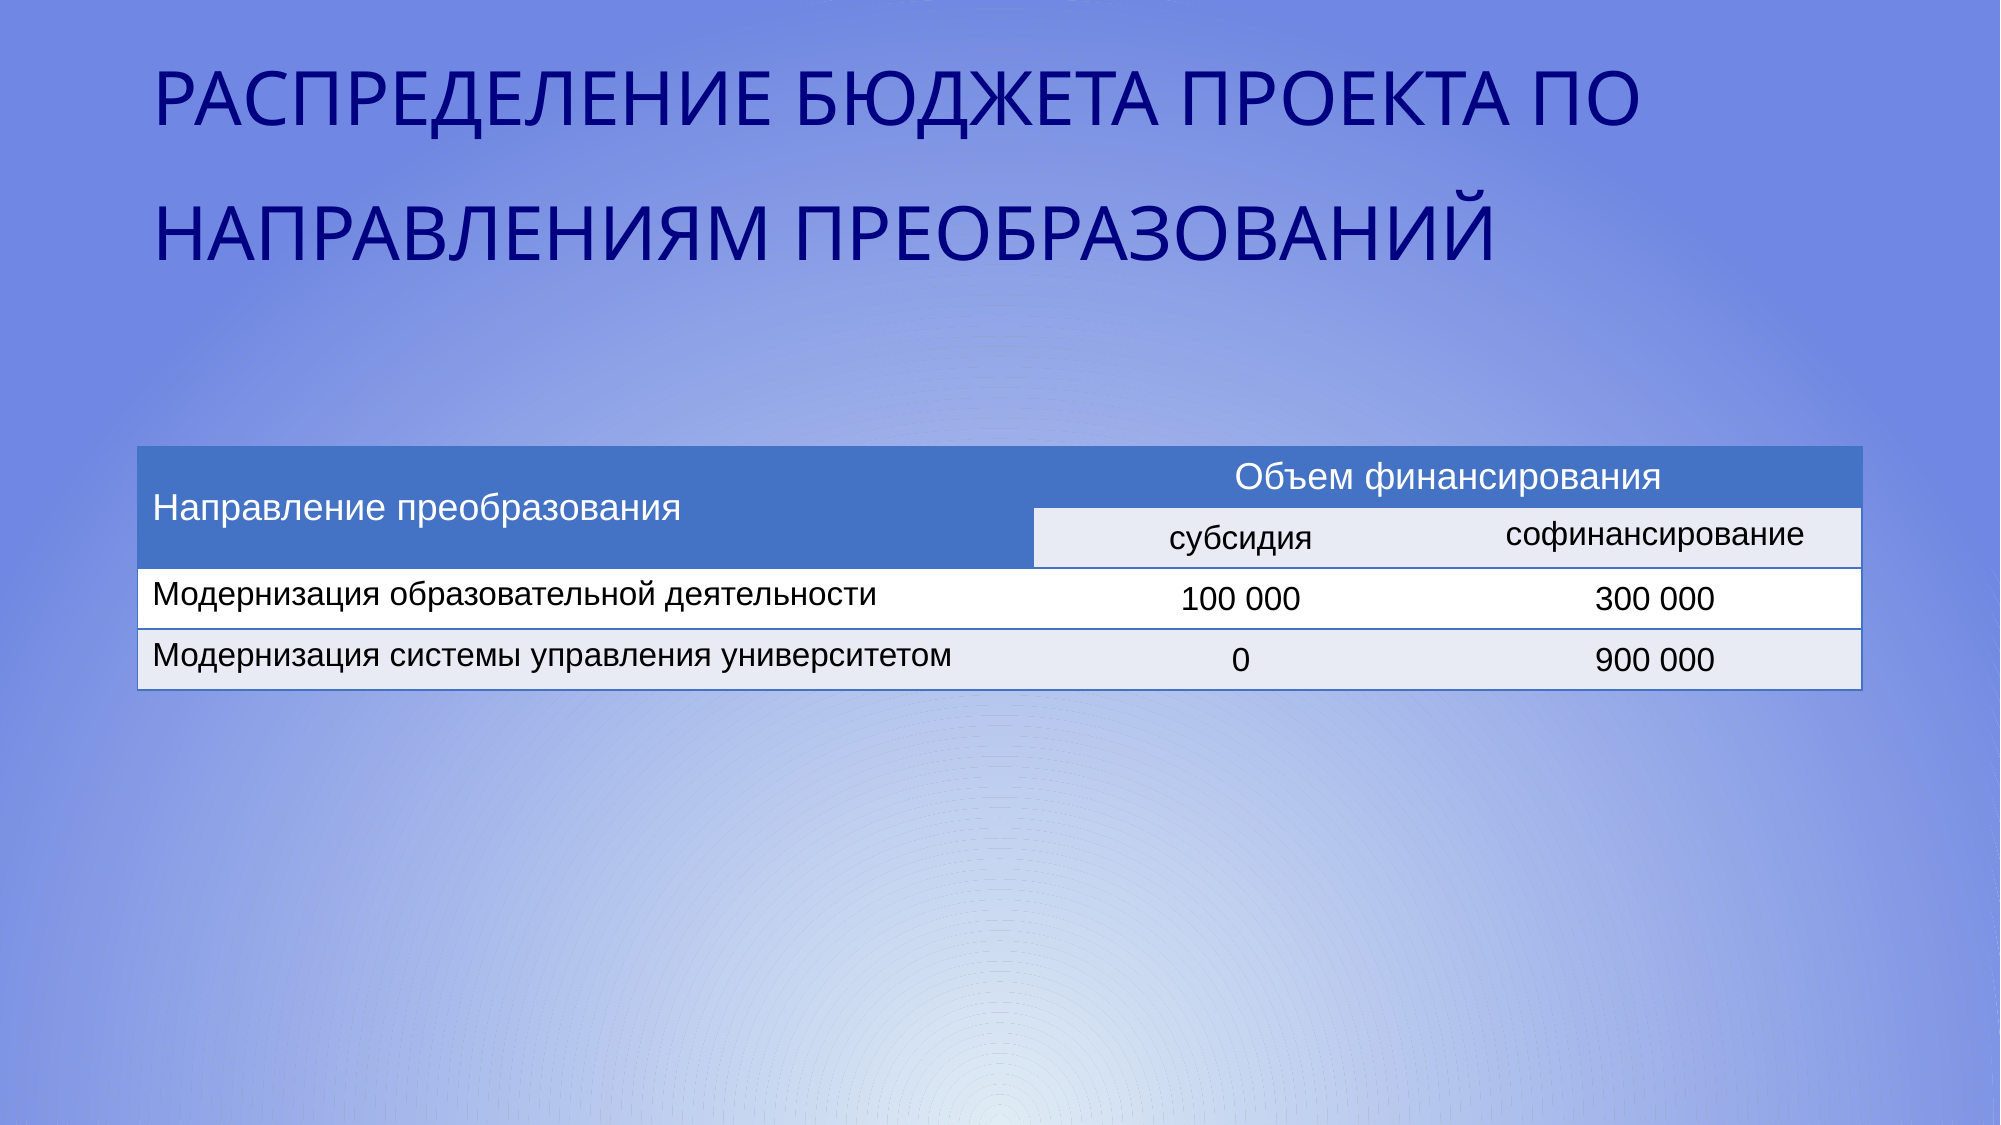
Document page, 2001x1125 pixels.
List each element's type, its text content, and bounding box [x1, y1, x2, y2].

table_cell Модернизация системы управления университетом [138, 630, 1034, 689]
table_cell субсидия [1034, 508, 1448, 567]
table_cell 300 000 [1448, 569, 1861, 628]
table_cell 0 [1034, 630, 1448, 689]
table_header Объем финансирования [1034, 447, 1861, 507]
table_cell 900 000 [1448, 630, 1861, 689]
table_header Направление преобразования [138, 447, 1034, 567]
table_cell 100 000 [1034, 569, 1448, 628]
title Распределение бюджета проекта по направлениям преобразований [137, 59, 1963, 221]
table_cell софинансирование [1448, 508, 1861, 567]
table_cell Модернизация образовательной деятельности [138, 569, 1034, 628]
